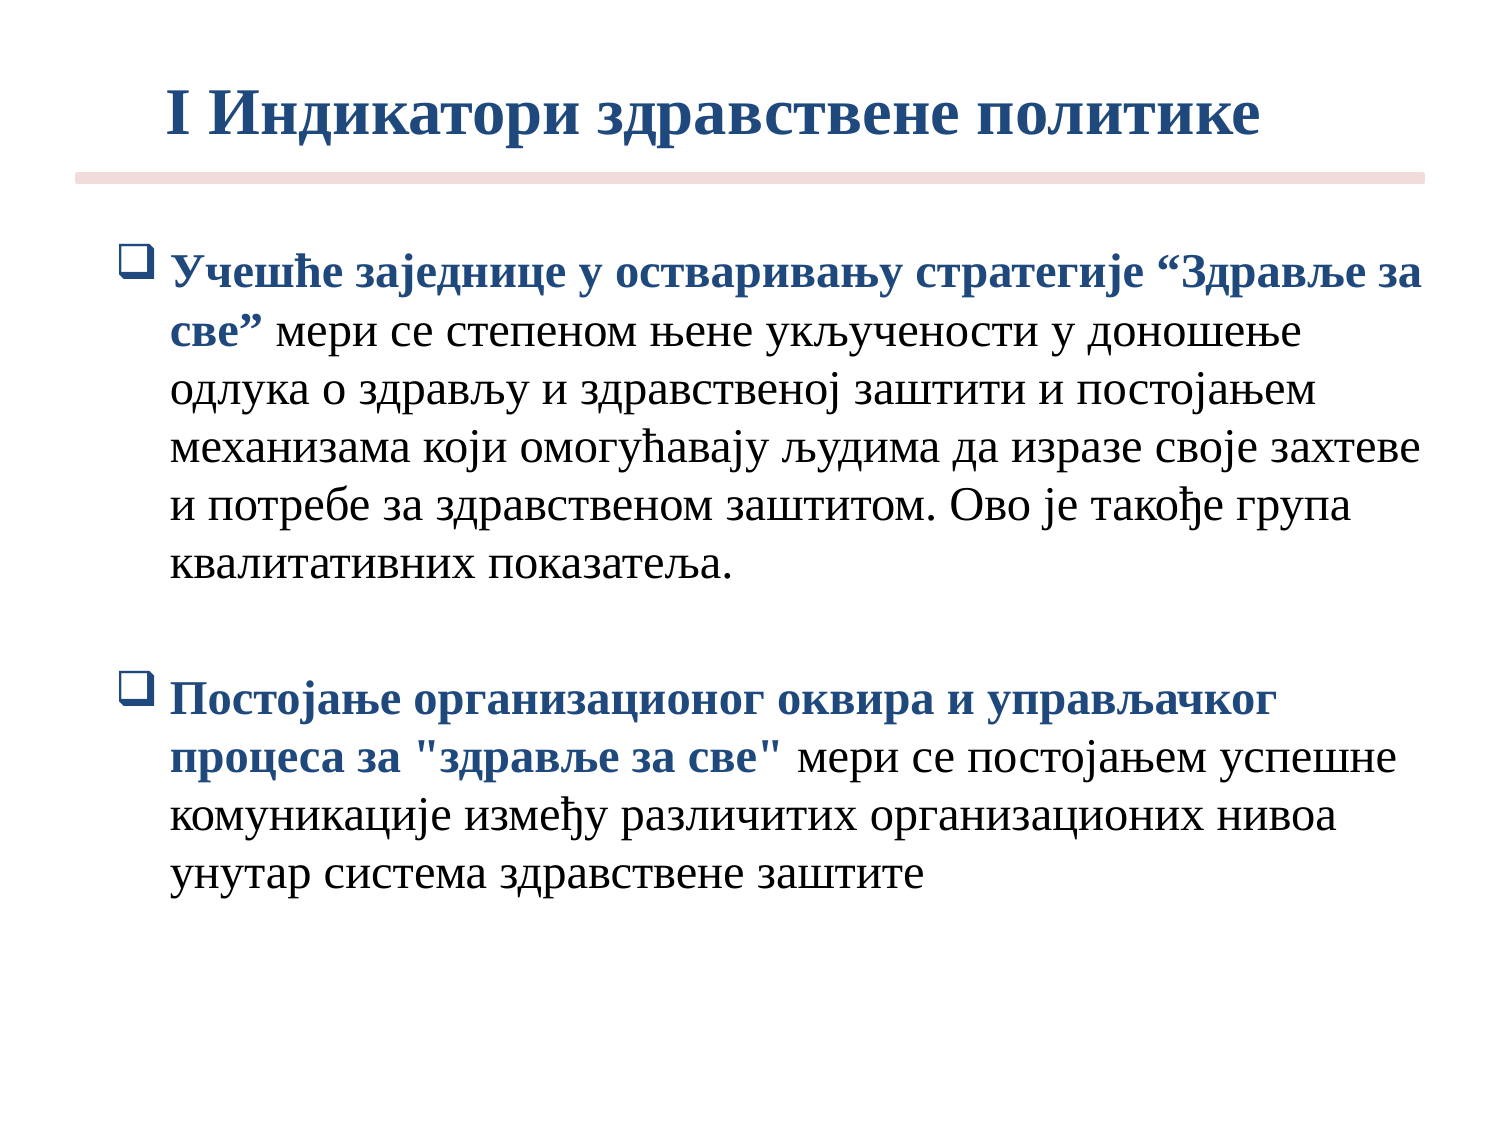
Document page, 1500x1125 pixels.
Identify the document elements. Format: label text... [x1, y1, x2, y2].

list Учешће заједнице у остваривању стратегије “Здравље за све” мери се степеном њене укључености у доношење одлука о здрављу и здравственој заштити и постојањем механизама који омогућавају људима да изразе своје захтеве и потребе за здравственом заштитом. Ово је такође група квалитативних показатеља. Постојање организационог оквира и управљачког процеса за "здравље за све" мери се постојањем успешне комуникације између различитих организационих нивоа унутар система здравствене заштите [100, 231, 1451, 957]
title I Индикатори здравствене политике [76, 42, 1352, 171]
picture [74, 172, 1426, 184]
